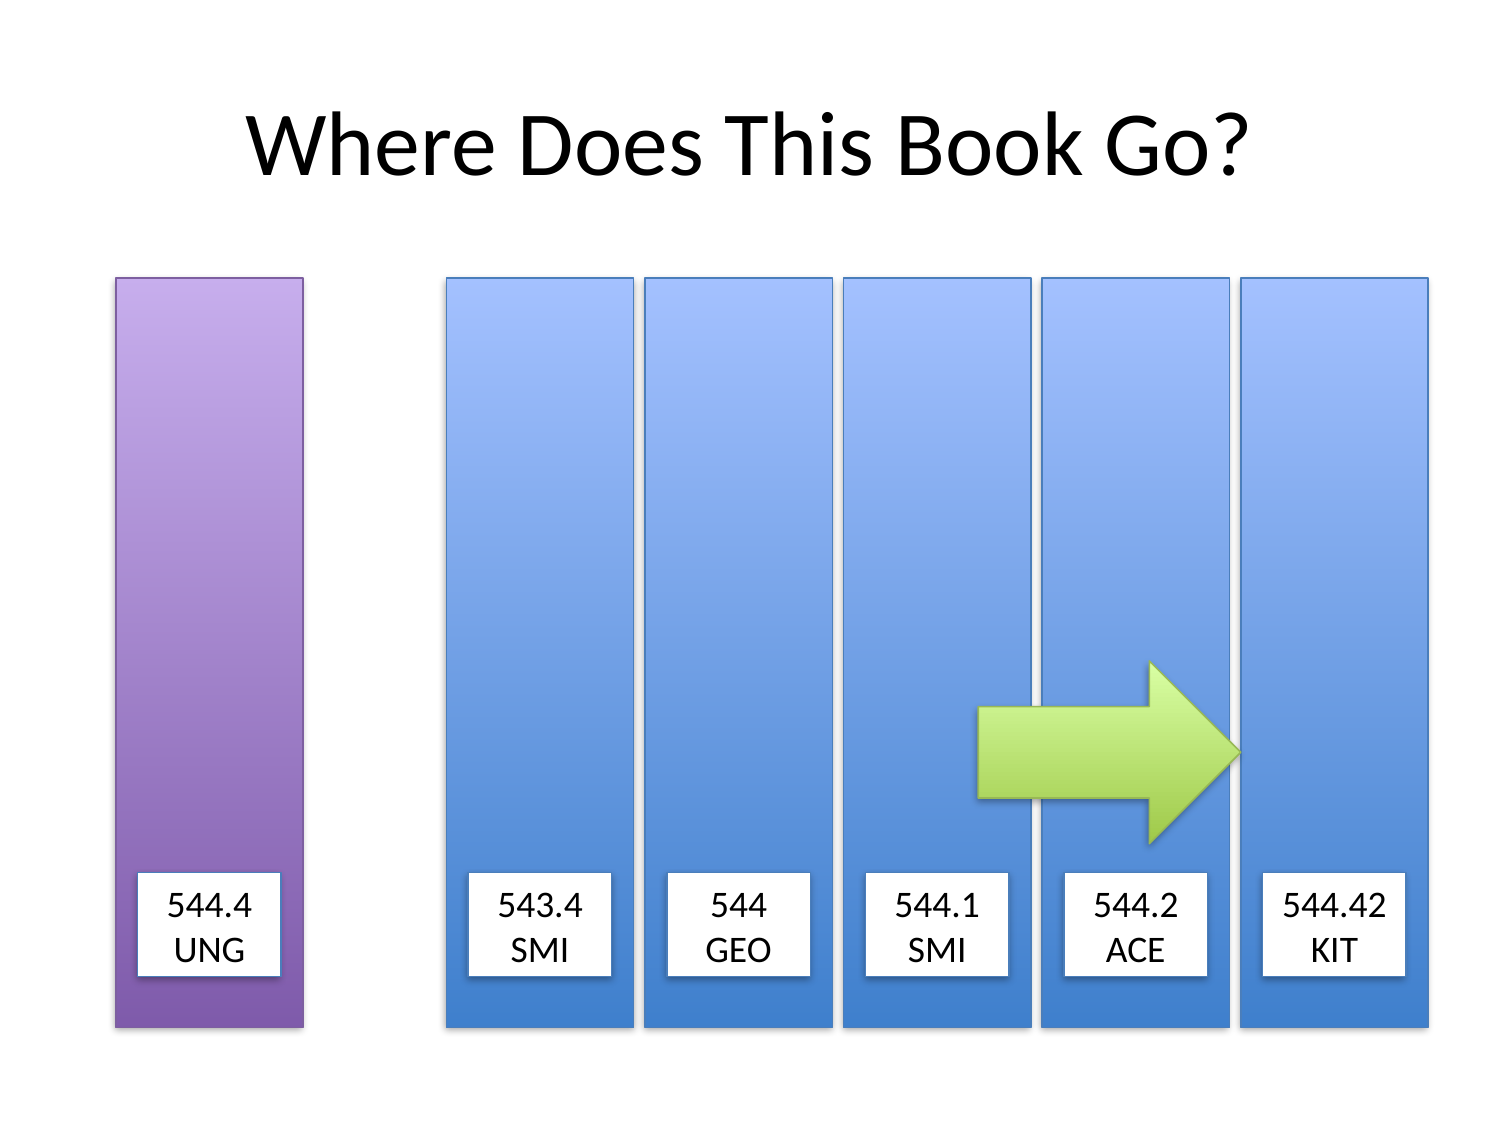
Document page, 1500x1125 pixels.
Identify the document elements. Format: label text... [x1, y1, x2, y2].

text_box [1041, 277, 1230, 738]
text_box 544.42 KIT [1262, 872, 1407, 977]
text_box [843, 277, 1032, 1028]
text_box 544.1 SMI [865, 872, 1010, 977]
text_box [644, 277, 833, 1028]
text_box [446, 277, 634, 1028]
text_box 544.4 UNG [137, 872, 282, 977]
text_box 543.4 SMI [467, 872, 612, 977]
text_box [1041, 774, 1230, 1028]
text_box [1240, 277, 1429, 1028]
title Where Does This Book Go? [75, 45, 1425, 233]
text_box 544 GEO [666, 872, 811, 977]
text_box [115, 277, 304, 1028]
text_box [977, 660, 1242, 845]
text_box 544.2 ACE [1063, 872, 1208, 977]
